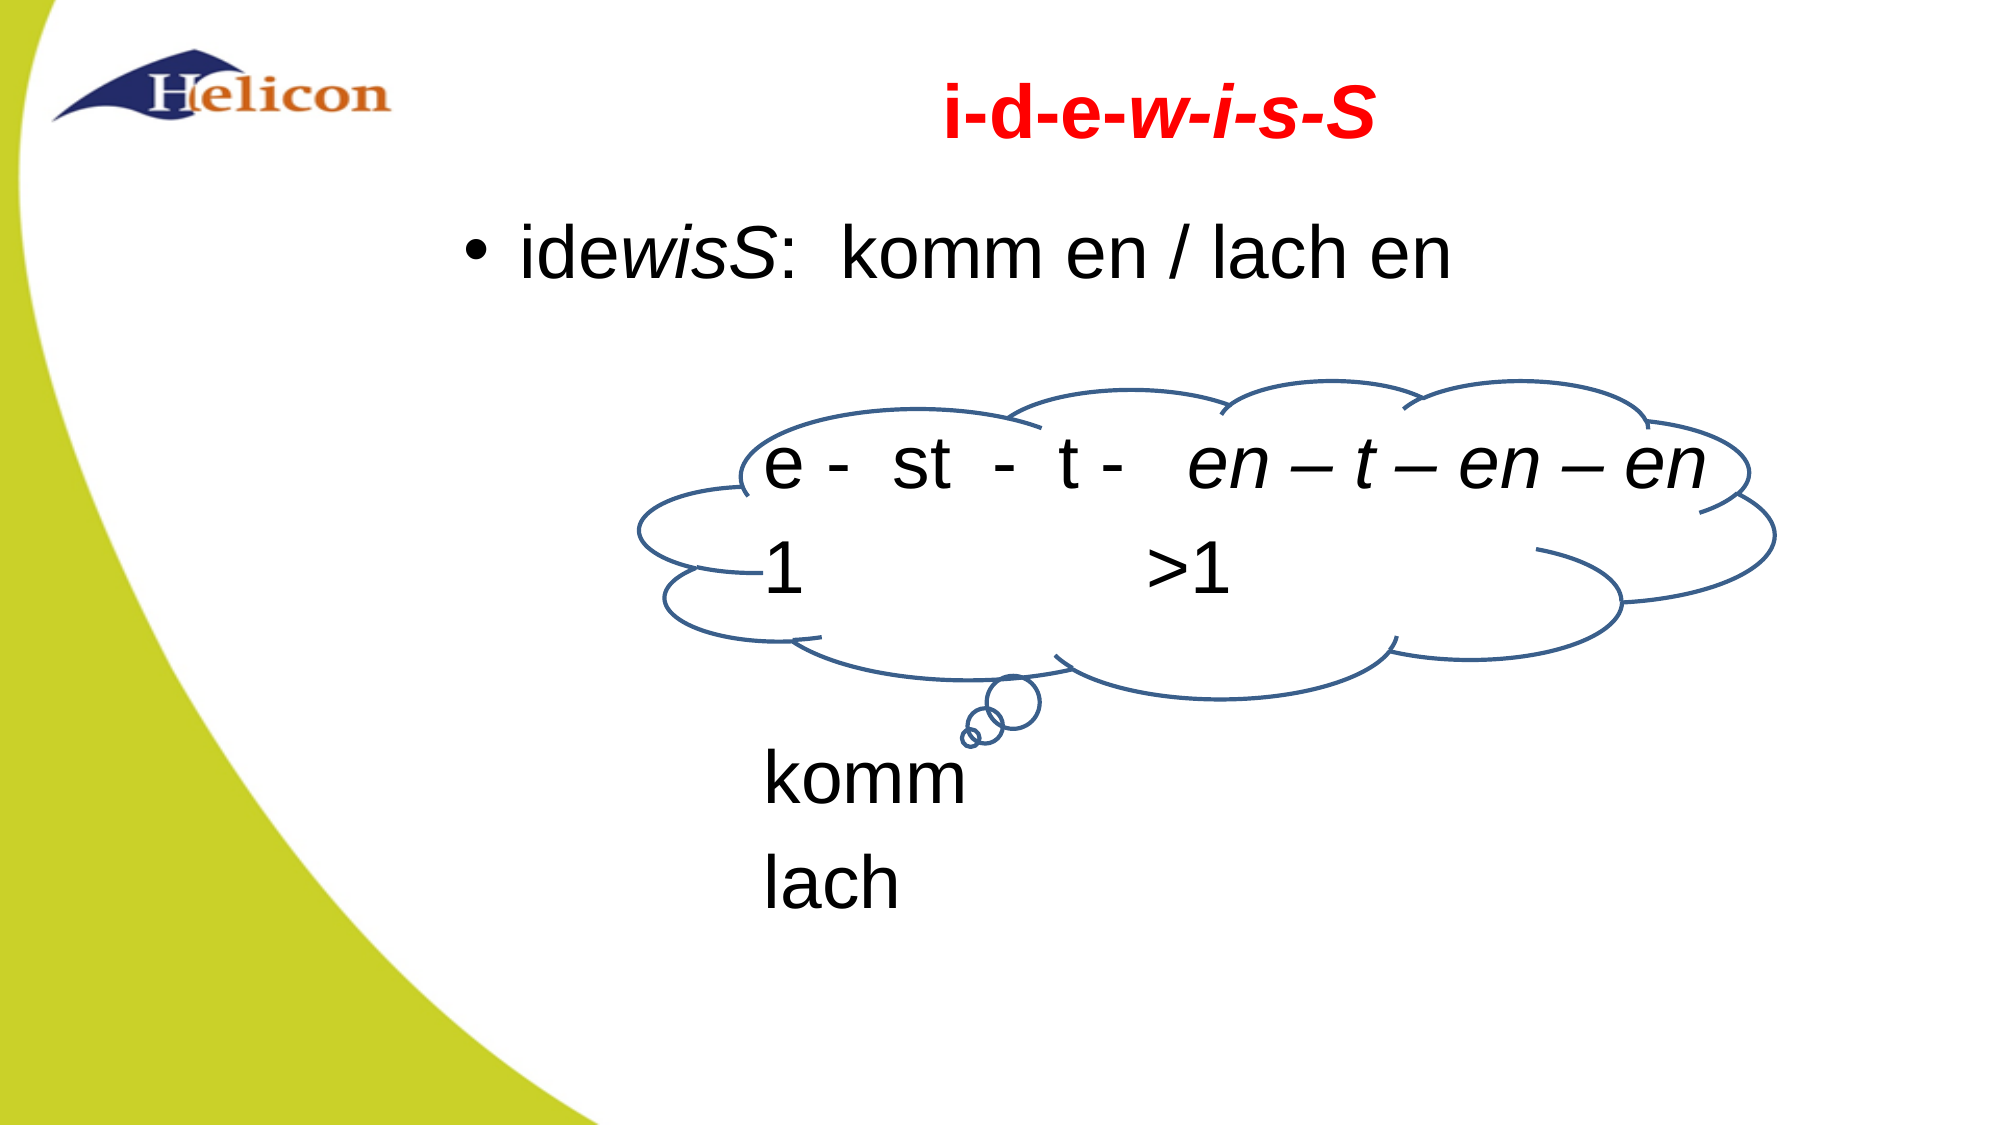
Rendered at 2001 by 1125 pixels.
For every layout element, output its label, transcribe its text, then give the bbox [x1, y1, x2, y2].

list idewisS: komm en / lach en e - st - t - en – t – en – en 1 >1 komm lach [448, 196, 1900, 1005]
picture [0, 0, 2000, 1125]
title i-d-e-w-i-s-S [432, 54, 1887, 161]
text_box [636, 378, 1777, 749]
